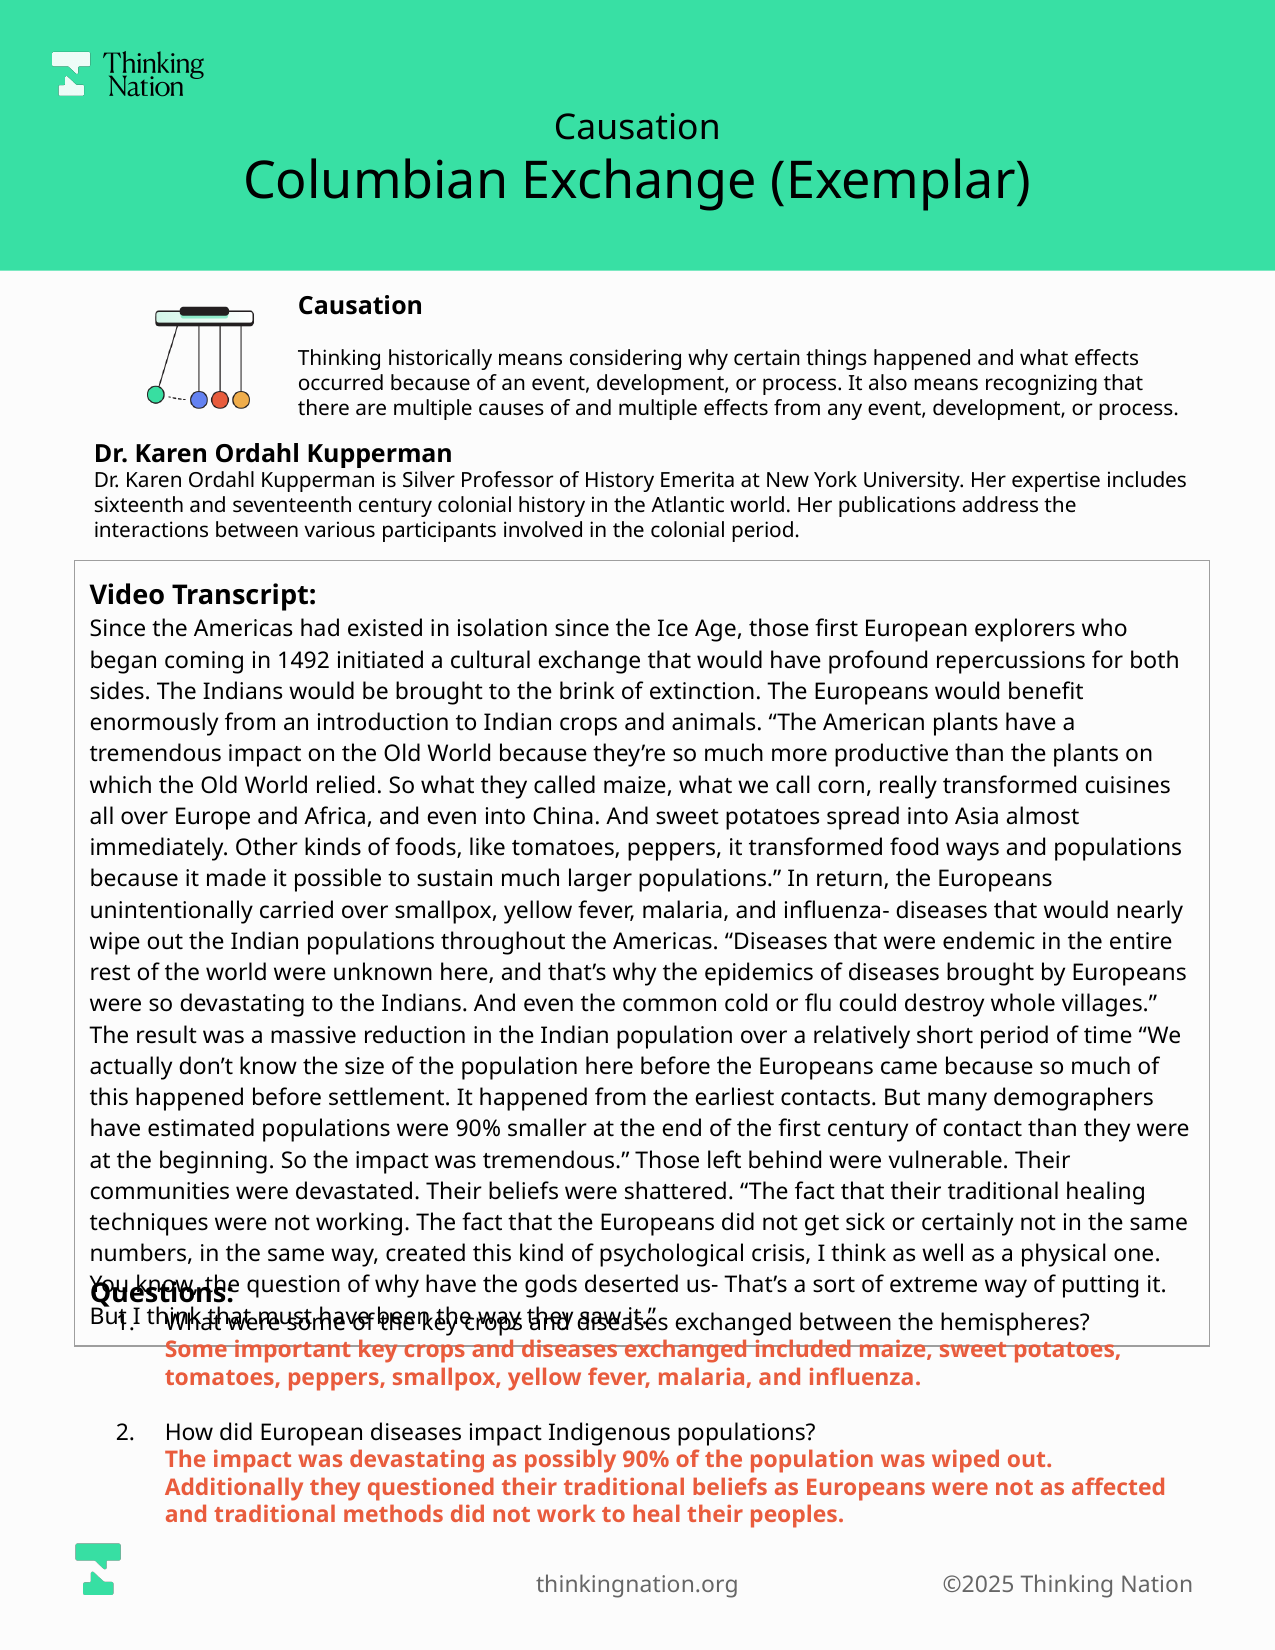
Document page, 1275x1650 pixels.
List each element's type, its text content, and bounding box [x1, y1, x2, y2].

table_header Video Transcript: Since the Americas had existed in isolation since the Ice Age, those first European explorers who began coming in 1492 initiated a cultural exchange that would have profound repercussions for both sides. The Indians would be brought to the brink of extinction. The Europeans would benefit enormously from an introduction to Indian crops and animals. “The American plants have a tremendous impact on the Old World because they’re so much more productive than the plants on which the Old World relied. So what they called maize, what we call corn, really transformed cuisines all over Europe and Africa, and even into China. And sweet potatoes spread into Asia almost immediately. Other kinds of foods, like tomatoes, peppers, it transformed food ways and populations because it made it possible to sustain much larger populations.” In return, the Europeans unintentionally carried over smallpox, yellow fever, malaria, and influenza- diseases that would nearly wipe out the Indian populations throughout the Americas. “Diseases that were endemic in the entire rest of the world were unknown here, and that’s why the epidemics of diseases brought by Europeans were so devastating to the Indians. And even the common cold or flu could destroy whole villages.” The result was a massive reduction in the Indian population over a relatively short period of time “We actually don’t know the size of the population here before the Europeans came because so much of this happened before settlement. It happened from the earliest contacts. But many demographers have estimated populations were 90% smaller at the end of the first century of contact than they were at the beginning. So the impact was tremendous.” Those left behind were vulnerable. Their communities were devastated. Their beliefs were shattered. “The fact that their traditional healing techniques were not working. The fact that the Europeans did not get sick or certainly not in the same numbers, in the same way, created this kind of psychological crisis, I think as well as a physical one. You know, the question of why have the gods deserted us- That’s a sort of extreme way of putting it. But I think that must have been the way they saw it.” [75, 561, 1209, 1345]
text_box Dr. Karen Ordahl Kupperman Dr. Karen Ordahl Kupperman is Silver Professor of History Emerita at New York University. Her expertise includes sixteenth and seventeenth century colonial history in the Atlantic world. Her publications address the interactions between various participants involved in the colonial period. [74, 418, 1210, 553]
text_box thinkingnation.org [486, 1598, 789, 1605]
picture [62, 1533, 134, 1605]
text_box Questions: What were some of the key crops and diseases exchanged between the hemispheres? Some important key crops and diseases exchanged included maize, sweet potatoes, tomatoes, peppers, smallpox, yellow fever, malaria, and influenza. How did European diseases impact Indigenous populations? The impact was devastating as possibly 90% of the population was wiped out. Additionally they questioned their traditional beliefs as Europeans were not as affected and traditional methods did not work to heal their peoples. [74, 1260, 1201, 1598]
picture [124, 281, 276, 434]
text_box Causation Thinking historically means considering why certain things happened and what effects occurred because of an event, development, or process. It also means recognizing that there are multiple causes of and multiple effects from any event, development, or process. [278, 270, 1210, 445]
picture [35, 37, 210, 110]
text_box Causation Columbian Exchange (Exemplar) [0, 0, 1275, 271]
text_box ©2025 Thinking Nation [907, 1553, 1210, 1605]
